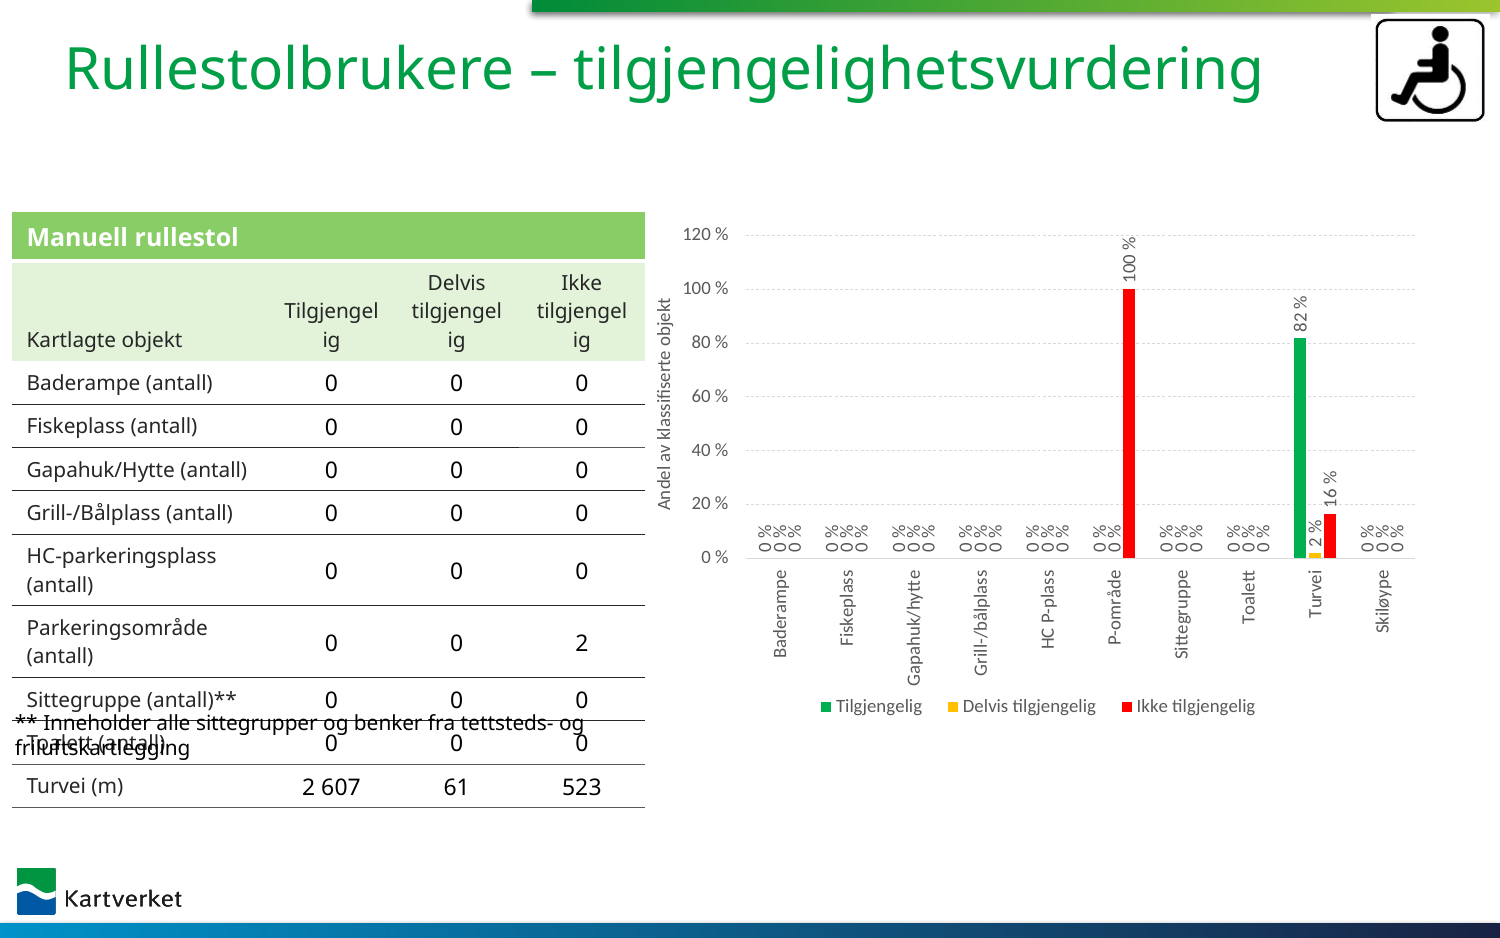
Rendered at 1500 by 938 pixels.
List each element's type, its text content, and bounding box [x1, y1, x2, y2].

table_cell 0 [519, 535, 638, 605]
table_cell 0 [519, 678, 638, 702]
table_cell HC-parkeringsplass (antall) [12, 535, 269, 605]
table_cell 0 [519, 491, 638, 534]
table_cell Fiskeplass (antall) [12, 405, 269, 447]
table_cell 0 [394, 491, 519, 534]
table_cell 0 [269, 405, 394, 447]
table_cell 0 [394, 606, 519, 677]
table_cell 0 [519, 405, 638, 447]
table_cell 0 [269, 361, 394, 404]
table_cell 523 [519, 768, 645, 807]
table_cell 0 [394, 448, 519, 490]
table_cell 0 [519, 448, 638, 490]
table_cell 0 [394, 535, 519, 605]
table_cell 61 [394, 768, 519, 807]
table_cell Sittegruppe (antall)** [12, 678, 269, 702]
table_cell 2 [519, 606, 638, 677]
table_cell 0 [394, 361, 519, 404]
table_cell 0 [269, 491, 394, 534]
table_cell Delvis tilgjengelig [394, 263, 519, 361]
table_cell 0 [269, 448, 394, 490]
text_box ** Inneholder alle sittegrupper og benker fra tettsteds- og friluftskartlegging [0, 702, 745, 768]
table_cell Parkeringsområde (antall) [12, 606, 269, 677]
table_cell 0 [394, 405, 519, 447]
picture [643, 218, 1427, 728]
text_box Rullestolbrukere – tilgjengelighetsvurdering [49, 12, 1372, 109]
table_cell Turvei (m) [12, 768, 269, 807]
table_cell 0 [269, 535, 394, 605]
table_cell 0 [269, 678, 394, 702]
table_cell Tilgjengelig [269, 263, 394, 361]
table_cell Gapahuk/Hytte (antall) [12, 448, 269, 490]
table_cell Baderampe (antall) [12, 361, 269, 404]
table_cell 2 607 [269, 768, 394, 807]
table_cell 0 [519, 361, 638, 404]
table_cell 0 [394, 678, 519, 702]
table_cell Grill-/Bålplass (antall) [12, 491, 269, 534]
picture [1371, 13, 1491, 127]
table_header Manuell rullestol [12, 212, 645, 259]
table_cell Ikke tilgjengelig [519, 263, 638, 361]
table_cell 0 [269, 606, 394, 677]
table_cell Kartlagte objekt [12, 263, 269, 361]
